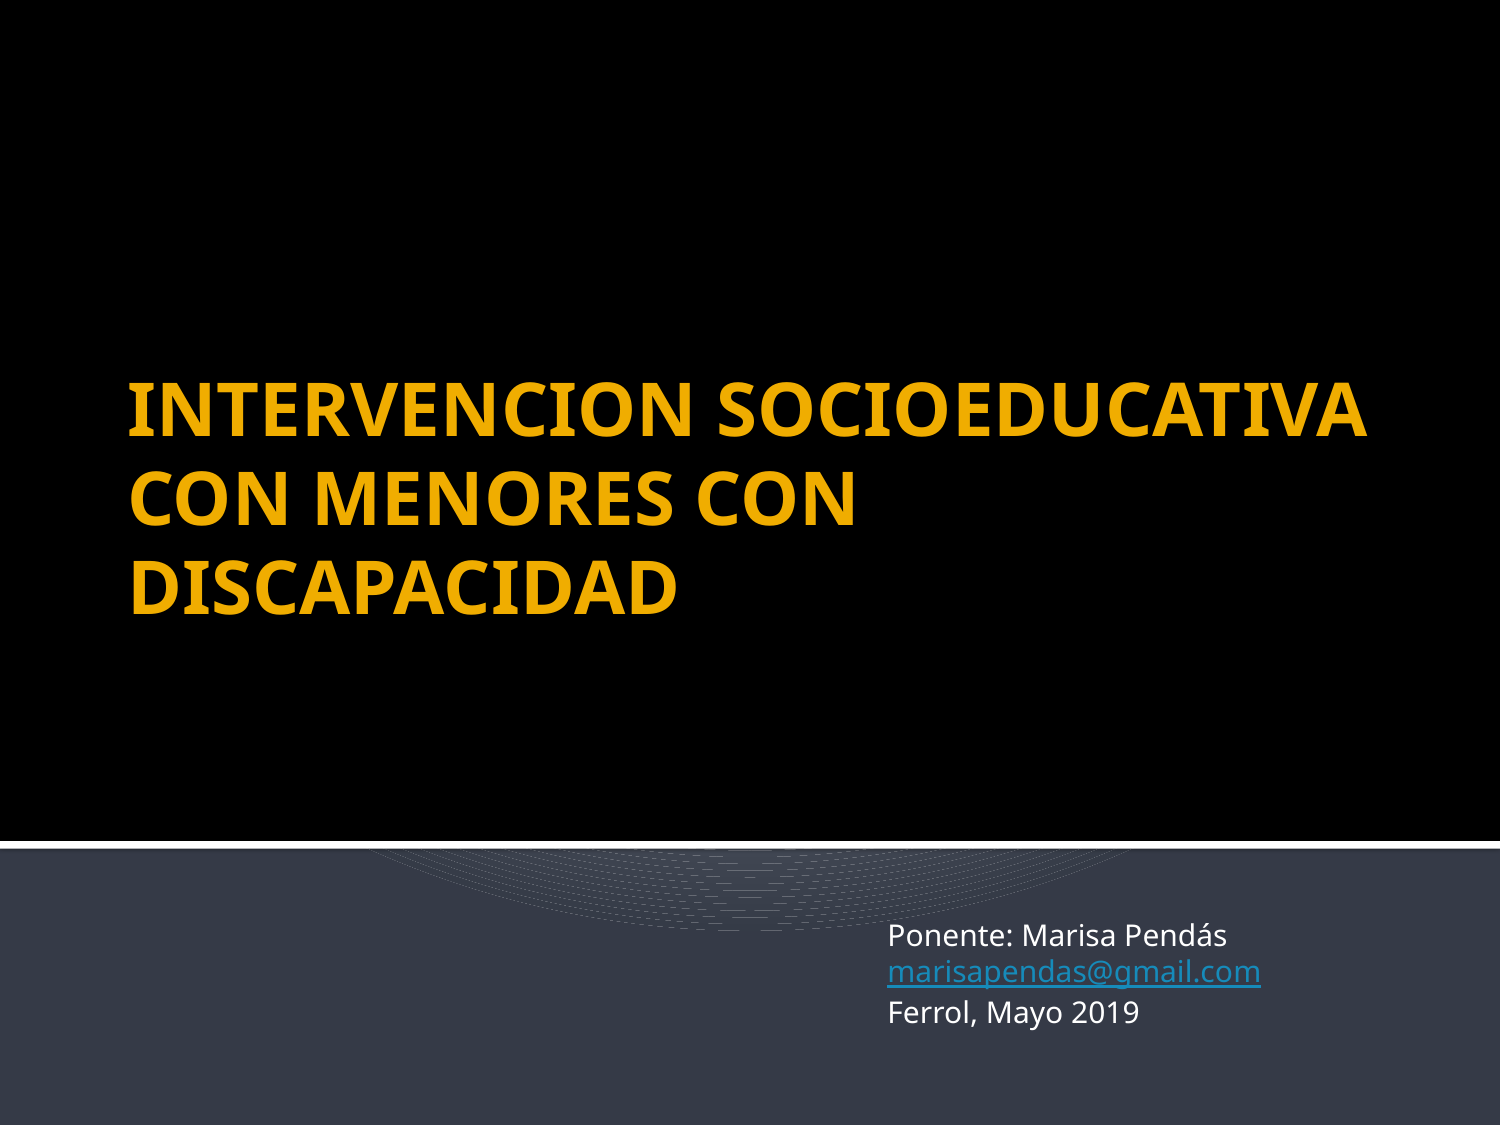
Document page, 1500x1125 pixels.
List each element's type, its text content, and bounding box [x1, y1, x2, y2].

subtitle Ponente: Marisa Pendás marisapendas@gmail.com Ferrol, Mayo 2019 [868, 916, 1365, 1032]
title INTERVENCION SOCIOEDUCATIVA CON MENORES CON DISCAPACIDAD [112, 361, 1438, 637]
